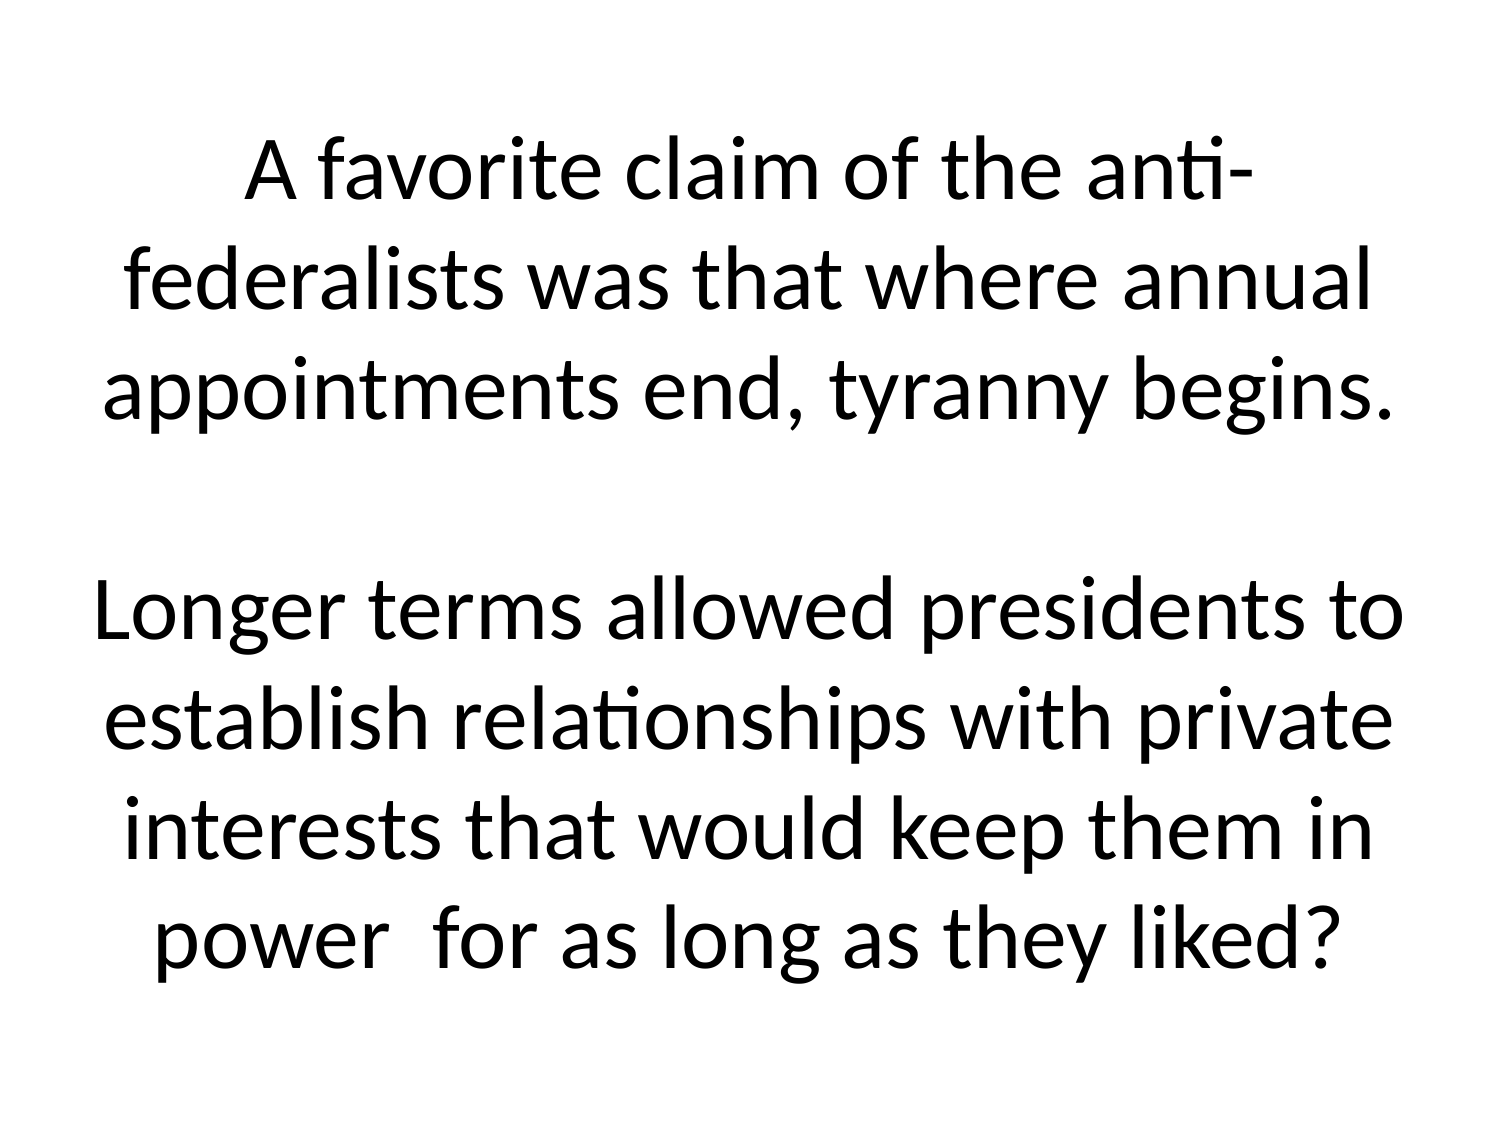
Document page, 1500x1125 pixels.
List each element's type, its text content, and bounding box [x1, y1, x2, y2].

title A favorite claim of the anti-federalists was that where annual appointments end, tyranny begins. Longer terms allowed presidents to establish relationships with private interests that would keep them in power for as long as they liked? [74, 44, 1426, 1051]
